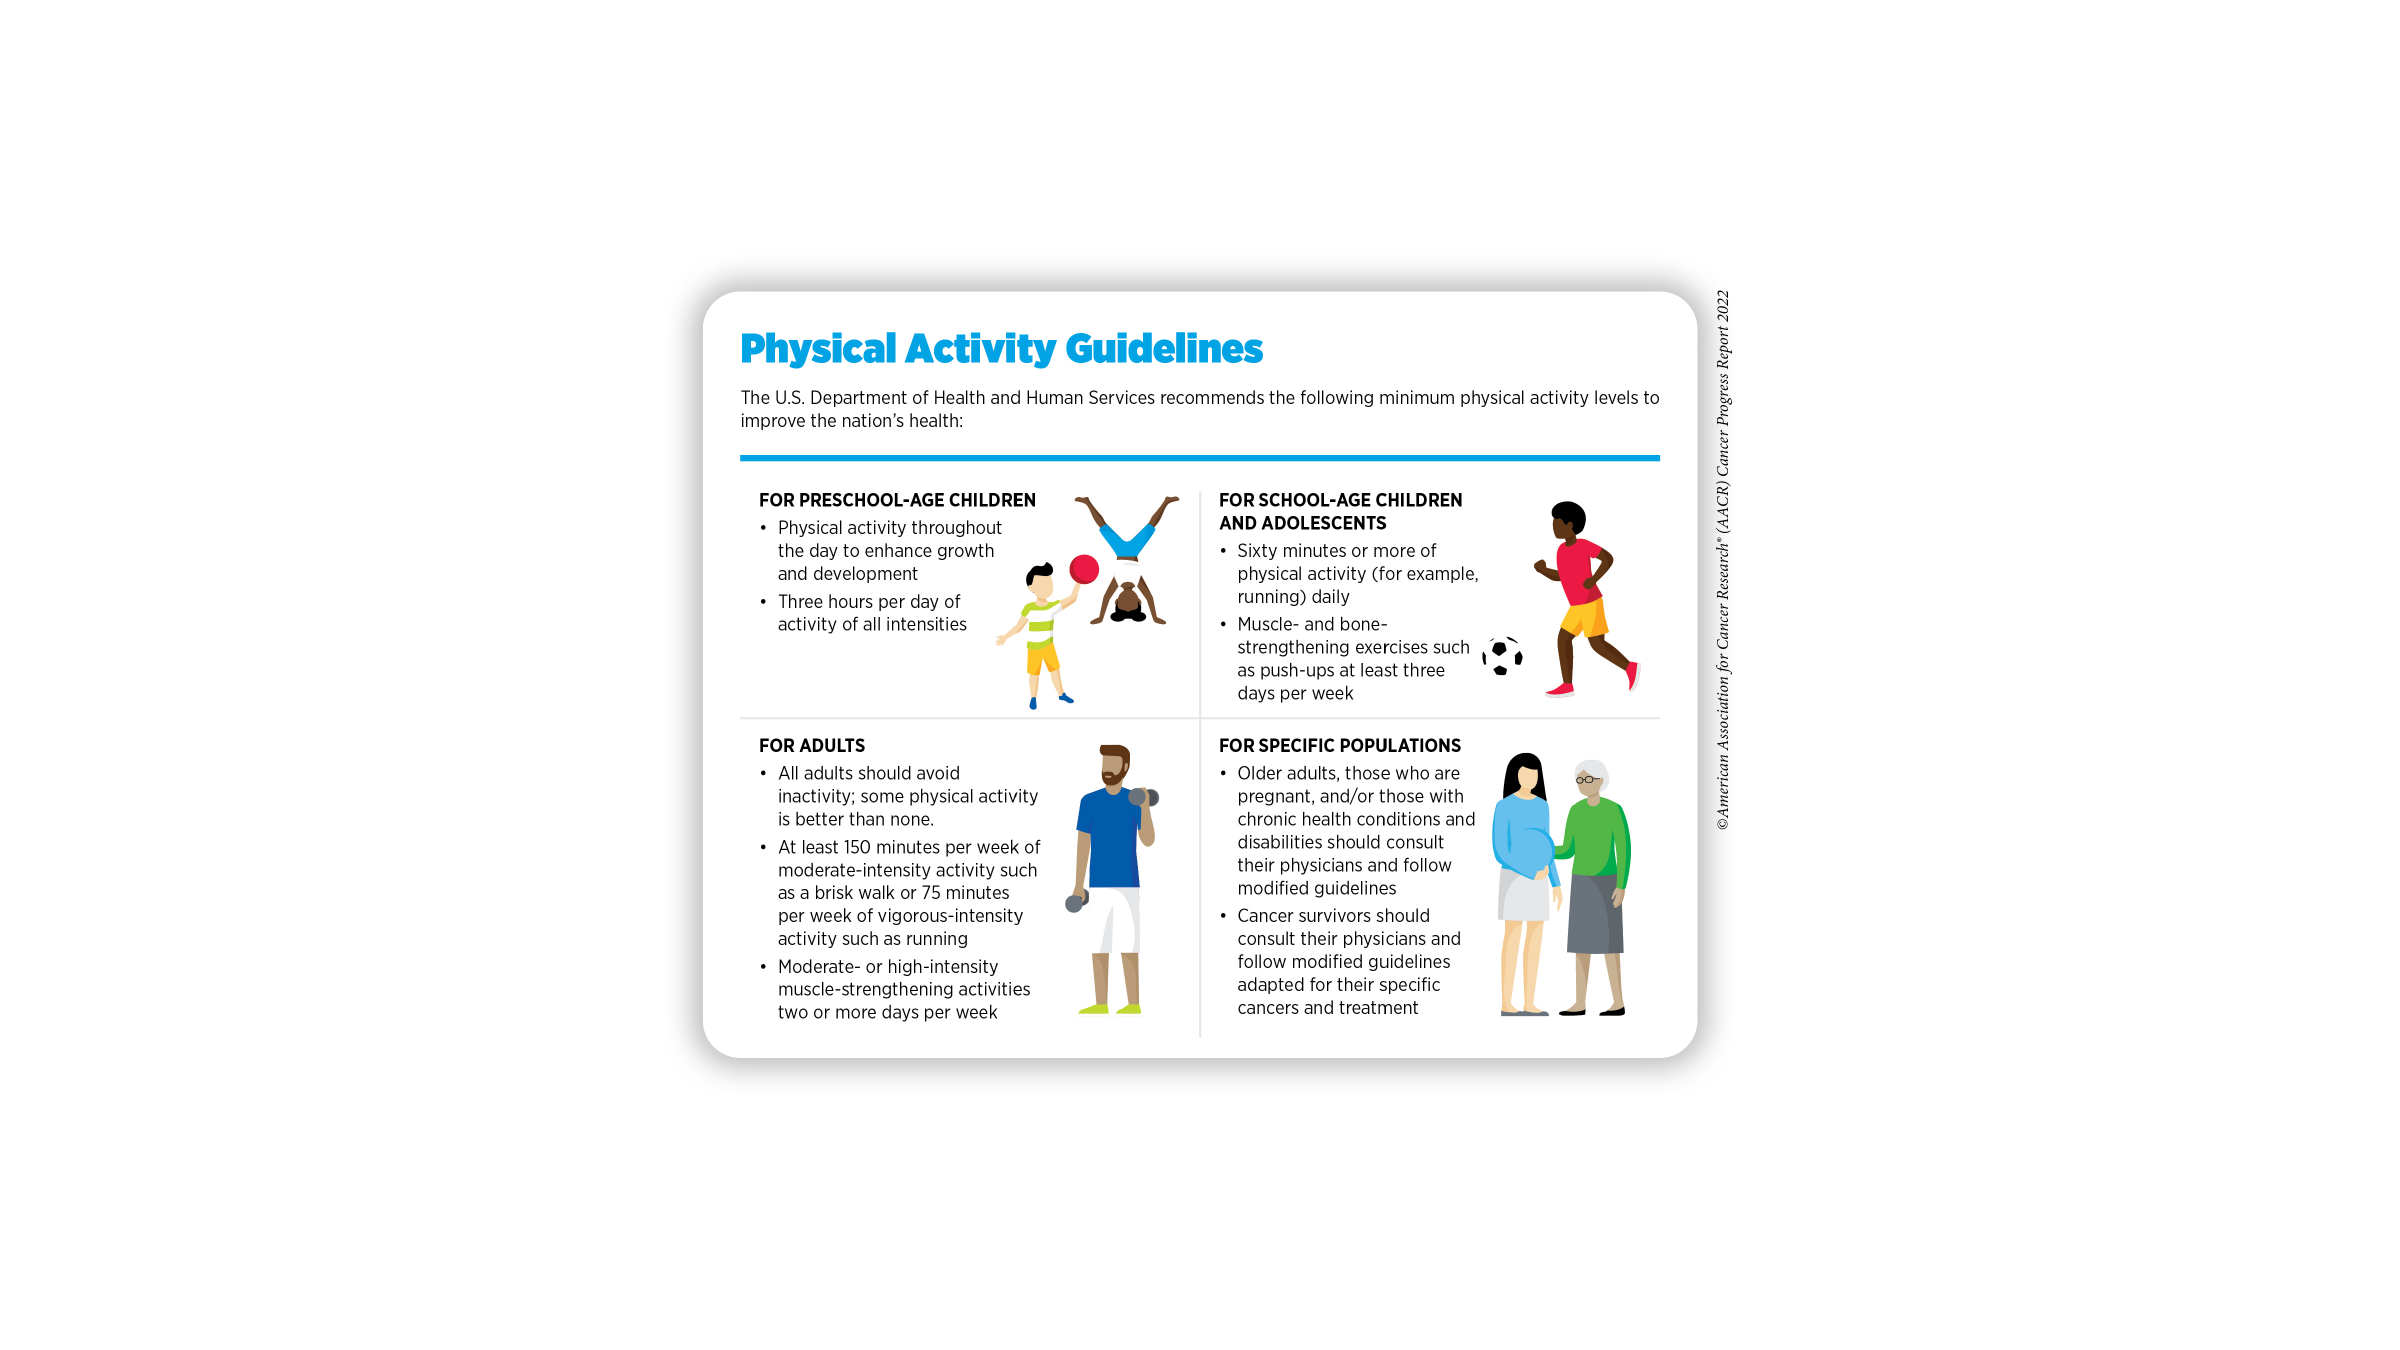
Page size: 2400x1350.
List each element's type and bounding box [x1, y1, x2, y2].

picture [646, 234, 1754, 1116]
